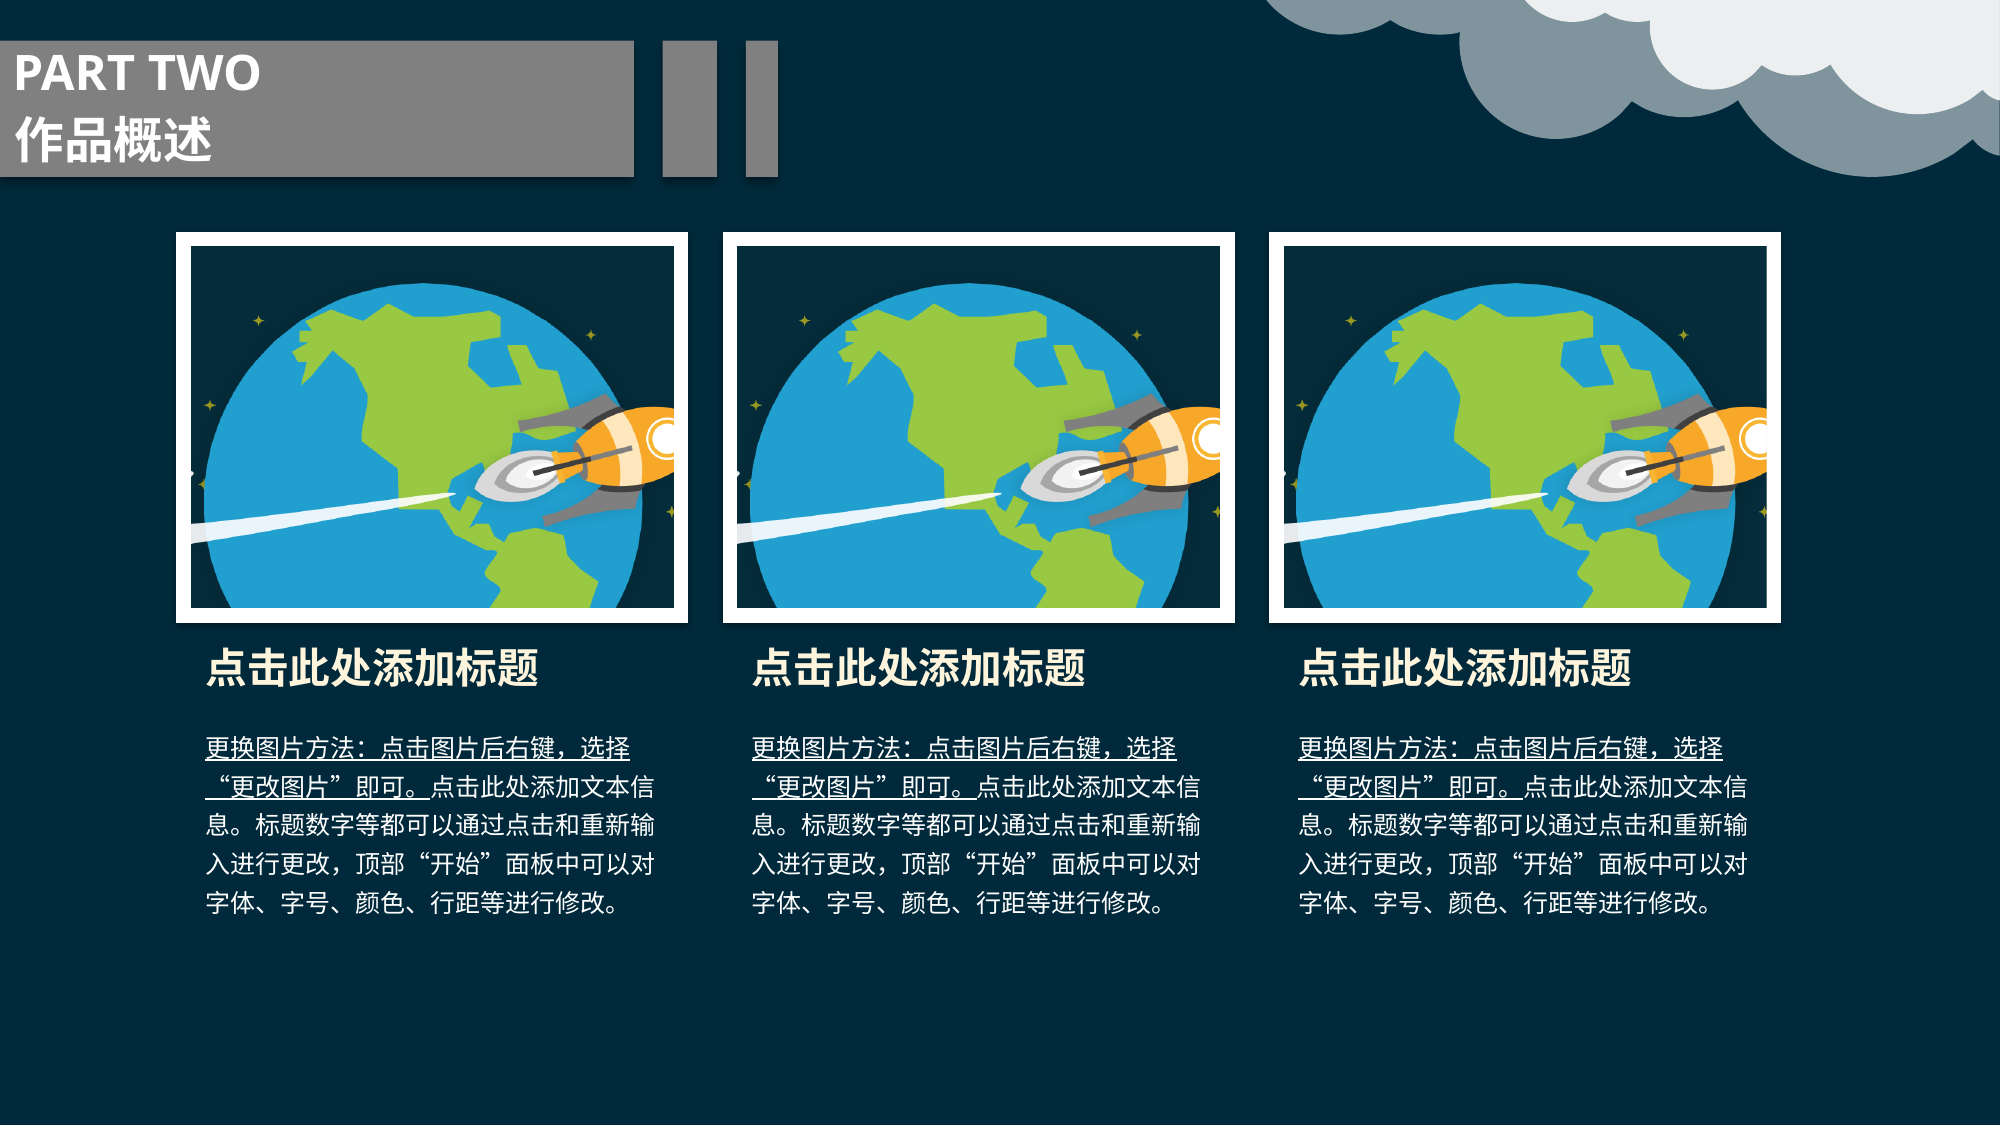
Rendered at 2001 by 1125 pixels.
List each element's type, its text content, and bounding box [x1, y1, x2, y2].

picture [1214, 508, 1221, 515]
picture [1299, 402, 1306, 409]
picture [668, 508, 674, 515]
text_box 点击此处添加标题 [1283, 634, 1767, 699]
text_box 更换图片方法：点击图片后右键，选择“更改图片”即可。点击此处添加文本信息。标题数字等都可以通过点击和重新输入进行更改，顶部“开始”面板中可以对字体、字号、颜色、行距等进行修改。 [1283, 715, 1767, 926]
text_box 点击此处添加标题 [190, 634, 674, 699]
picture [255, 317, 262, 324]
picture [1761, 508, 1767, 515]
picture [1283, 284, 1767, 609]
picture [190, 284, 674, 609]
picture [737, 284, 1221, 609]
text_box 更换图片方法：点击图片后右键，选择“更改图片”即可。点击此处添加文本信息。标题数字等都可以通过点击和重新输入进行更改，顶部“开始”面板中可以对字体、字号、颜色、行距等进行修改。 [190, 715, 674, 926]
picture [801, 317, 808, 324]
text_box 点击此处添加标题 [737, 634, 1221, 699]
list PART TWO [0, 40, 634, 108]
text_box 更换图片方法：点击图片后右键，选择“更改图片”即可。点击此处添加文本信息。标题数字等都可以通过点击和重新输入进行更改，顶部“开始”面板中可以对字体、字号、颜色、行距等进行修改。 [737, 715, 1221, 926]
list 作品概述 [0, 108, 634, 177]
